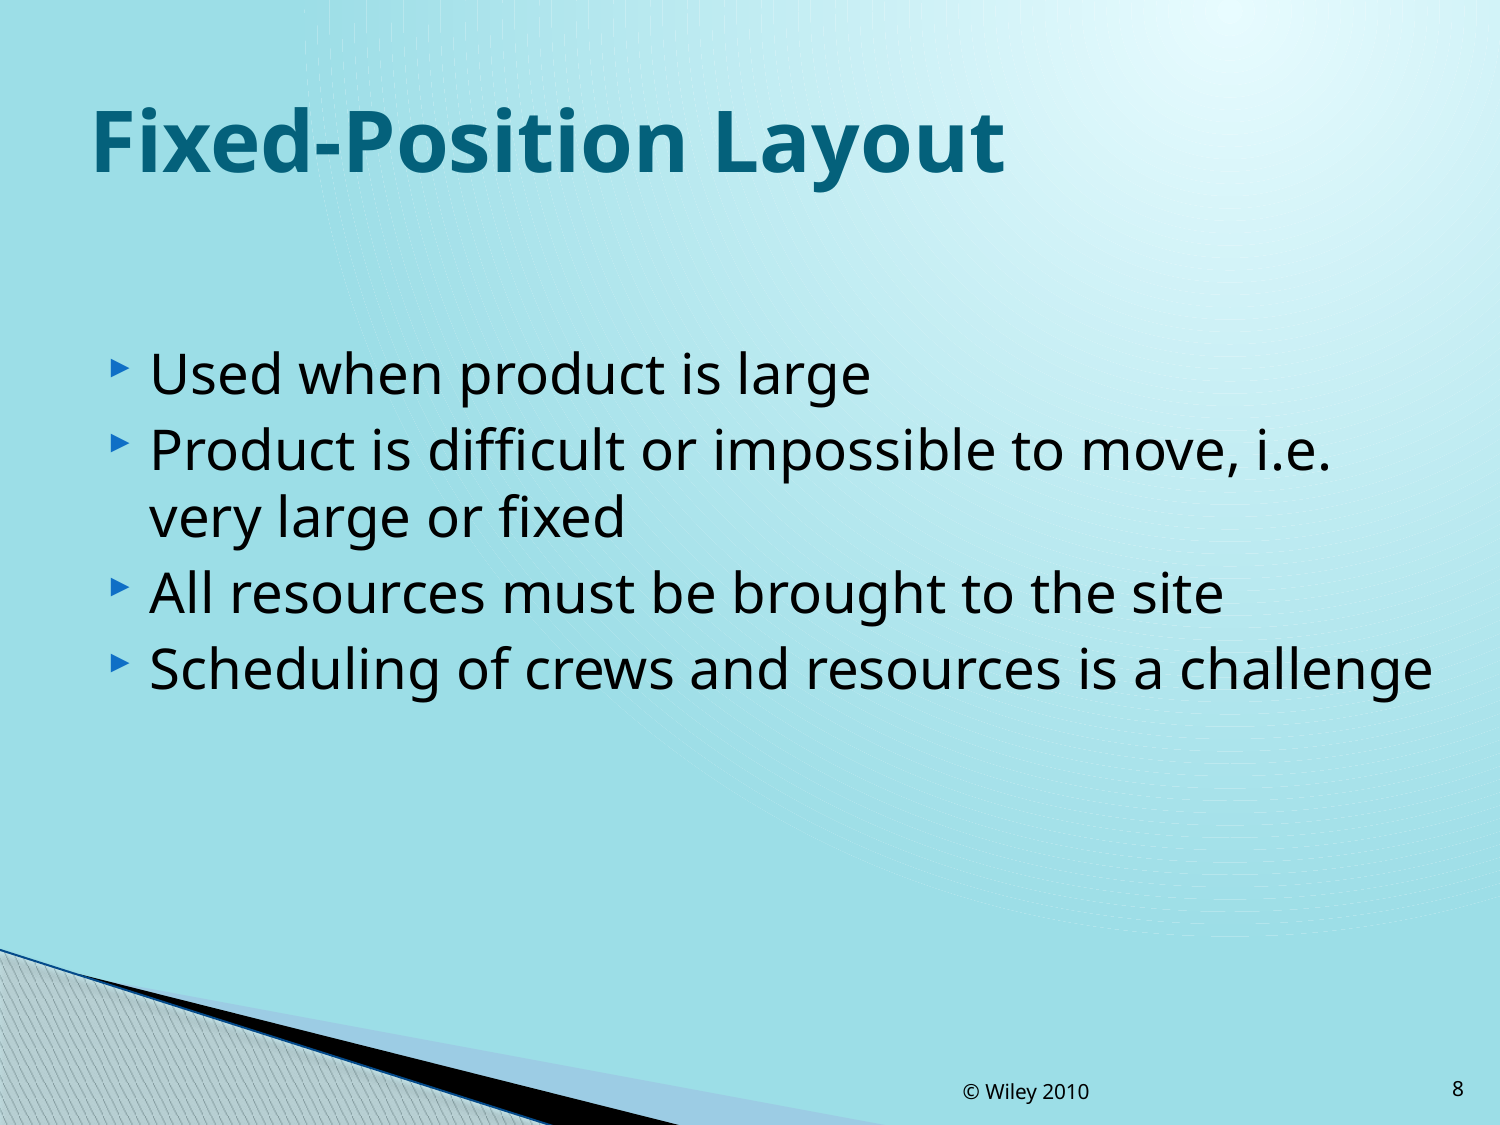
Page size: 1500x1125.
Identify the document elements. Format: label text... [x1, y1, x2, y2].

list Used when product is large Product is difficult or impossible to move, i.e. very large or fixed All resources must be brought to the site Scheduling of crews and resources is a challenge [75, 331, 1469, 1006]
title Fixed-Position Layout [75, 45, 1425, 233]
slide_number 8 [1418, 1051, 1479, 1112]
footer © Wiley 2010 [718, 1051, 1105, 1112]
